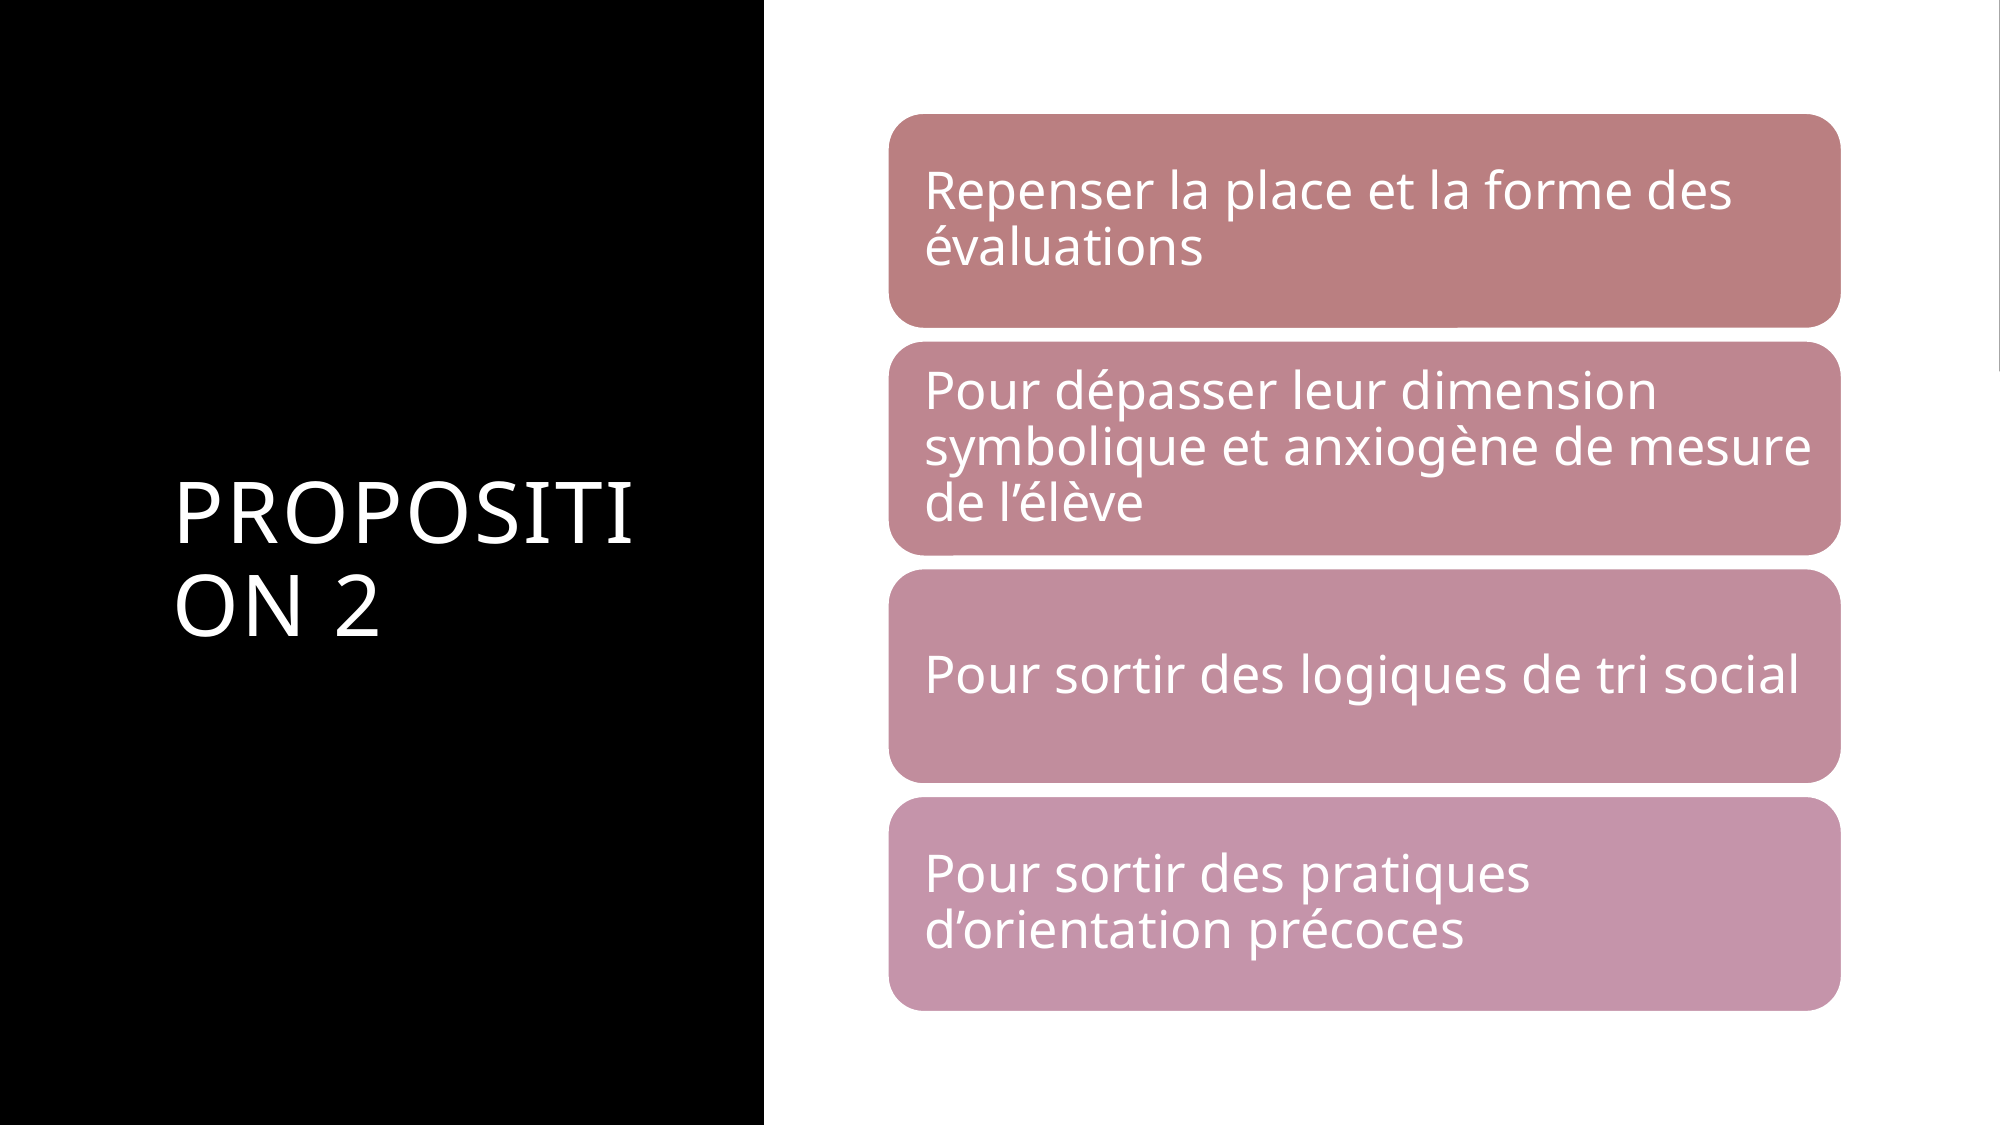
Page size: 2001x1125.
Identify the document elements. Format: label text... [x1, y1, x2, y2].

text_box [0, 0, 765, 1125]
text_box [765, 0, 2000, 1125]
title Proposition 2 [157, 105, 685, 1020]
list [887, 105, 1842, 1020]
